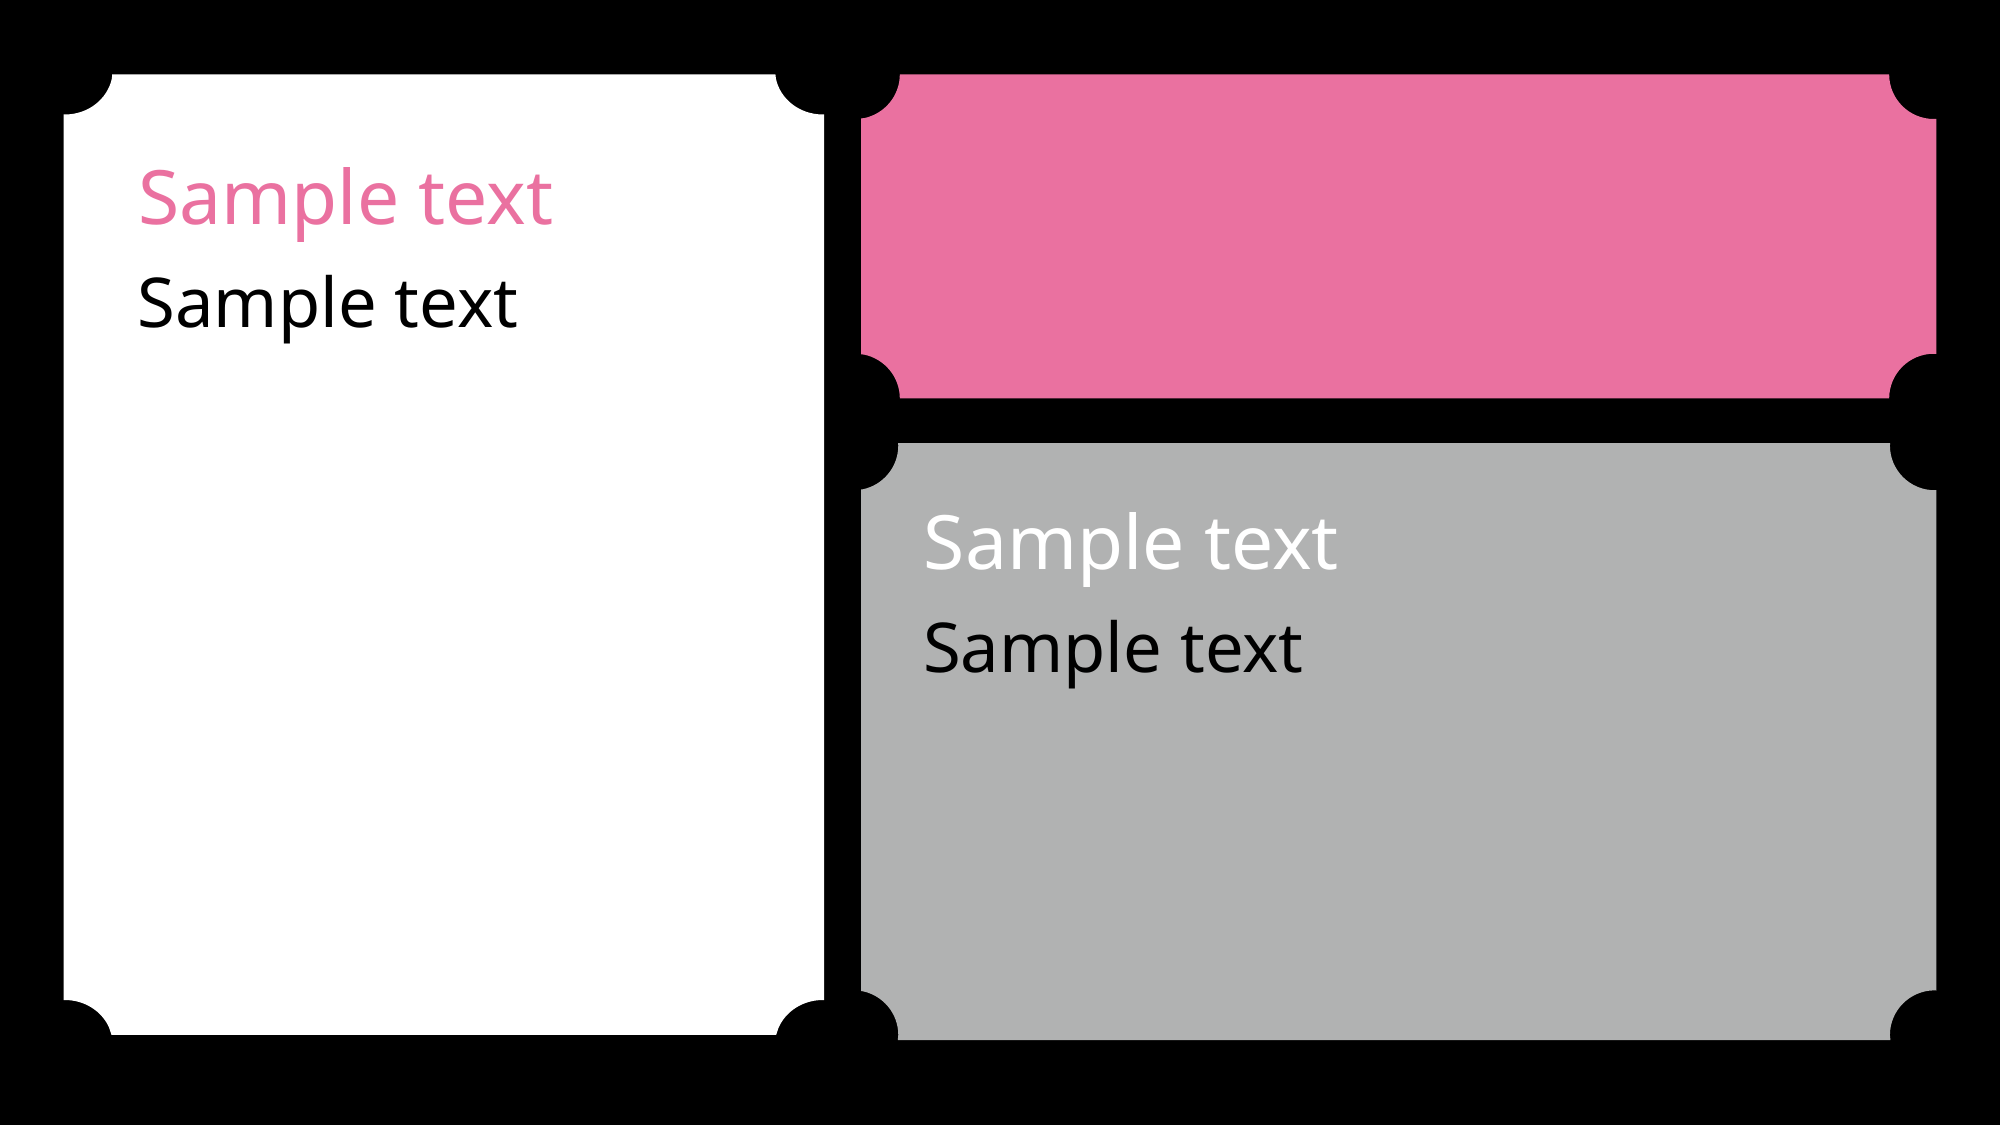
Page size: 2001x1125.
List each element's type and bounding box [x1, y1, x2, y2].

text_box [63, 73, 825, 1036]
text_box [859, 72, 1938, 401]
text_box [860, 442, 1937, 1041]
